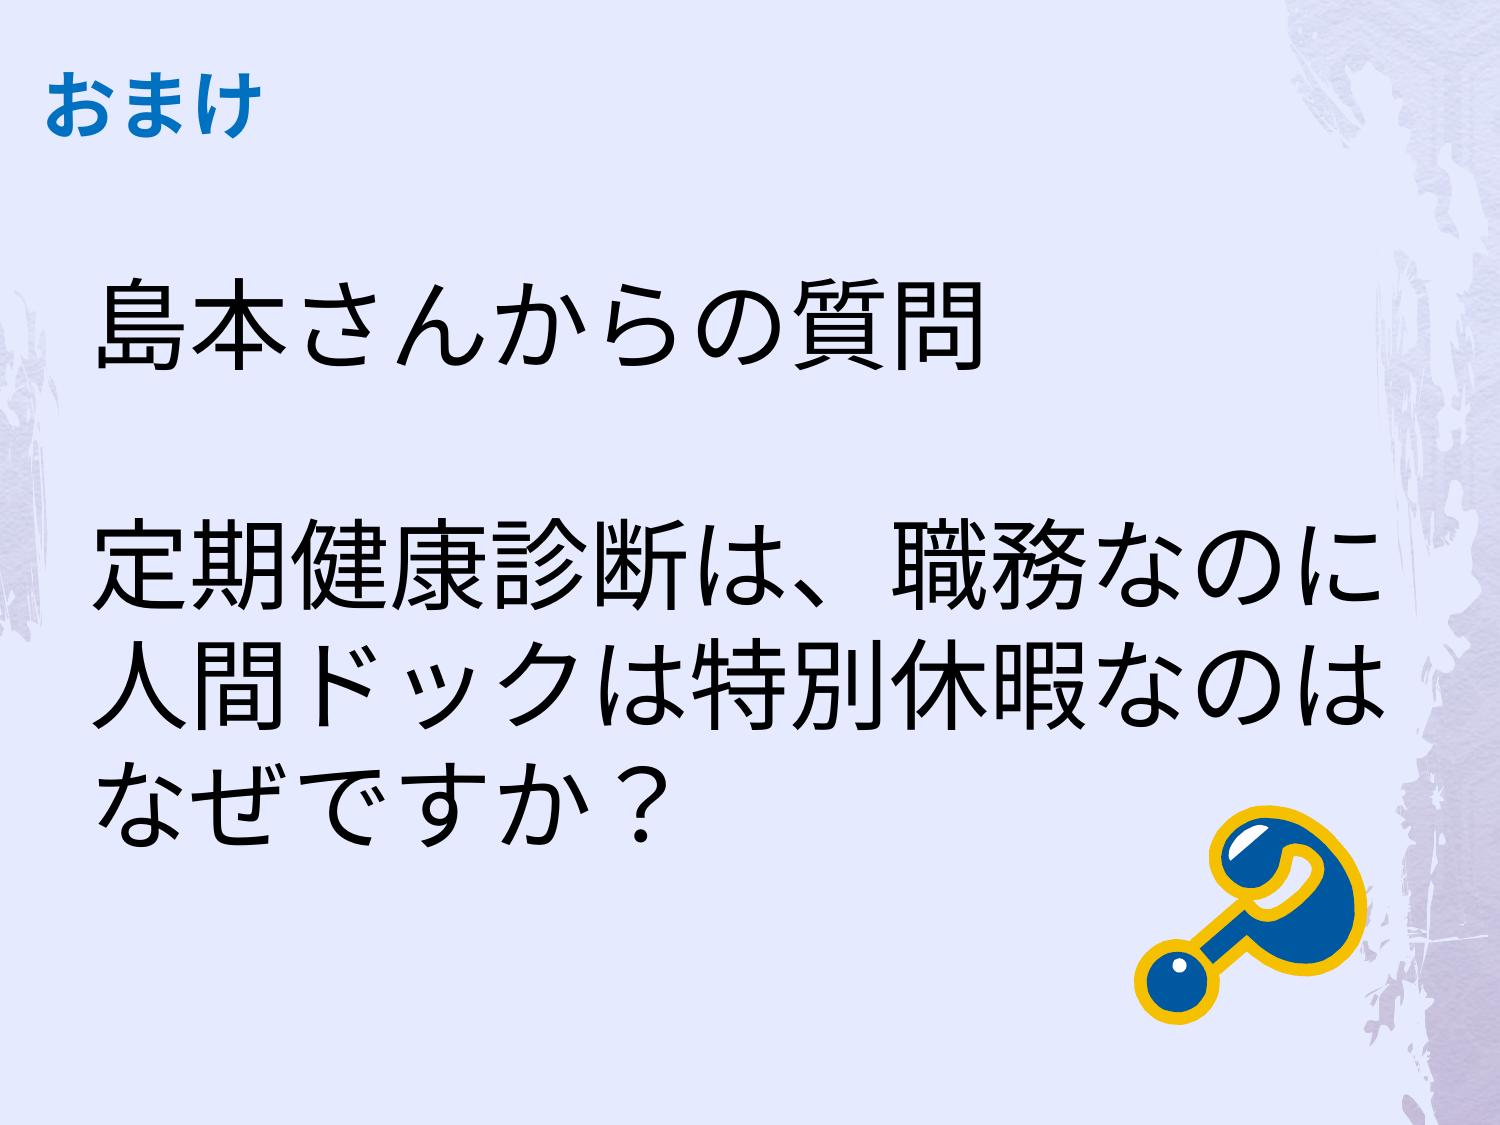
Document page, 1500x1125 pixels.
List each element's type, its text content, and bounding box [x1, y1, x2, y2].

text_box おまけ [41, 45, 1392, 149]
text_box 島本さんからの質問 定期健康診断は、職務なのに人間ドックは特別休暇なのはなぜですか？ [74, 255, 1447, 870]
picture [1151, 798, 1336, 1057]
